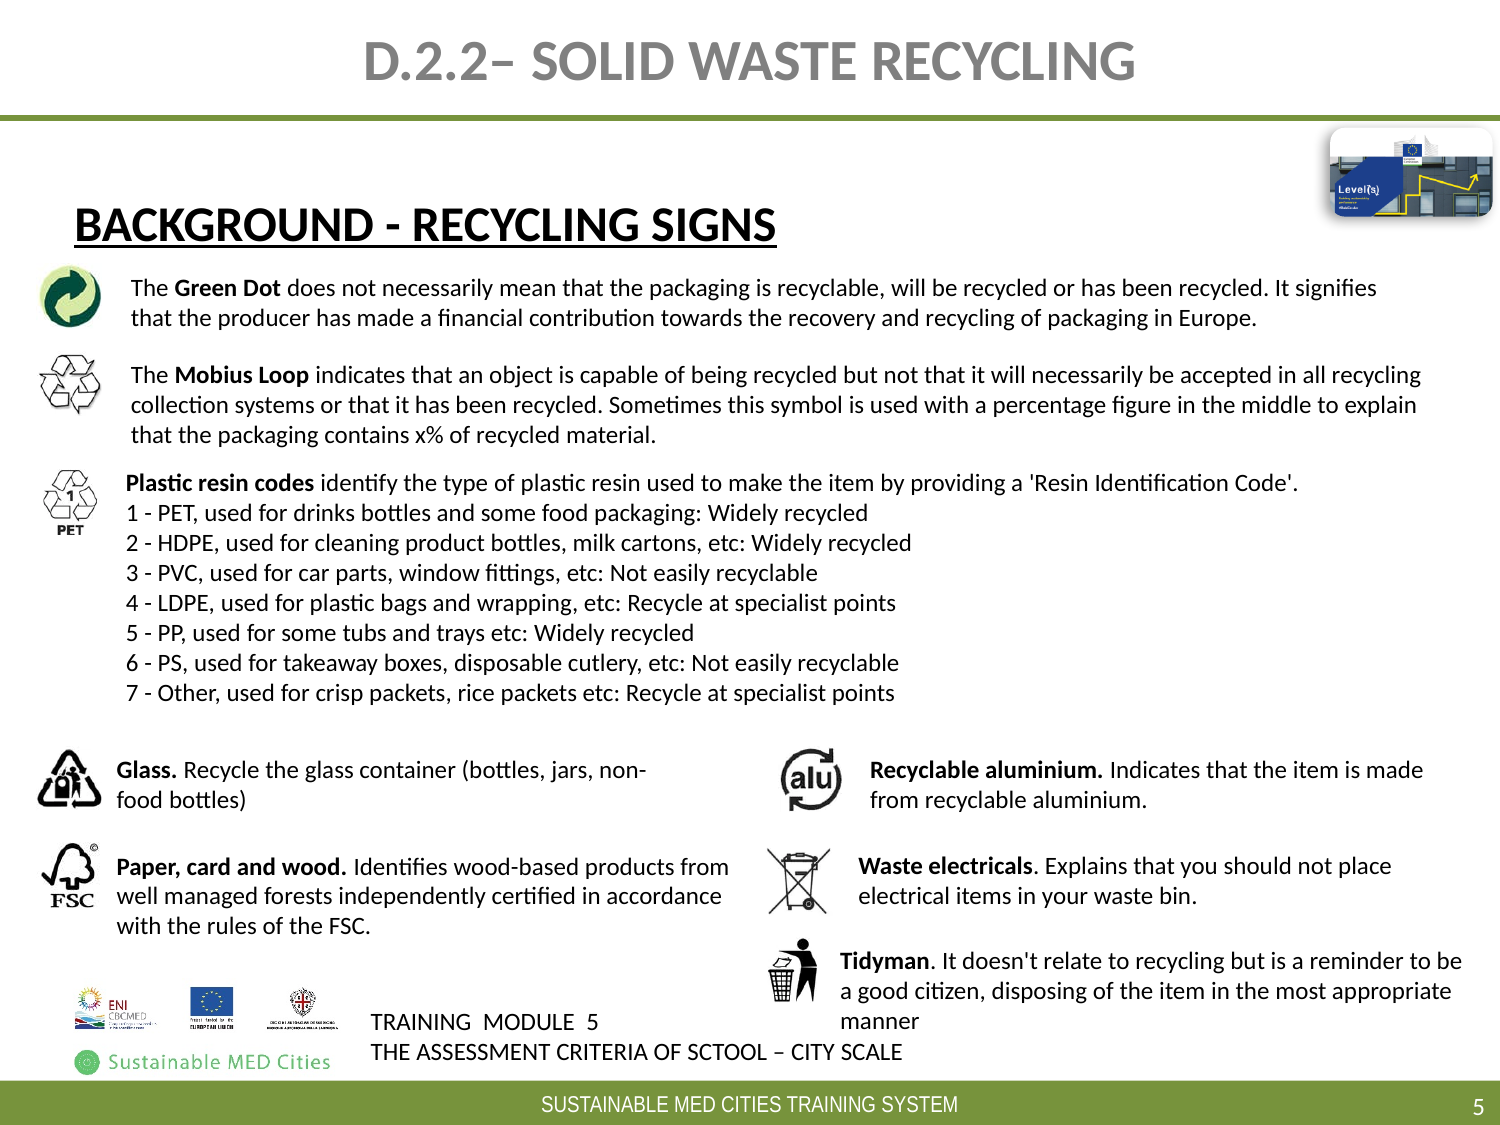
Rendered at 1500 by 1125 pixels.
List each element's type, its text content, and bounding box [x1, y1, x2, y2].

text_box The Green Dot does not necessarily mean that the packaging is recyclable, will be recycled or has been recycled. It signifies that the producer has made a financial contribution towards the recovery and recycling of packaging in Europe. [116, 263, 1441, 339]
picture [36, 469, 103, 535]
text_box The Mobius Loop indicates that an object is capable of being recycled but not that it will necessarily be accepted in all recycling collection systems or that it has been recycled. Sometimes this symbol is used with a percentage figure in the middle to explain that the packaging contains x% of recycled material. [116, 351, 1441, 456]
picture [36, 263, 103, 330]
picture [759, 936, 826, 1003]
list BACKGROUND - RECYCLING SIGNS [59, 184, 1441, 264]
text_box Tidyman. It doesn't relate to recycling but is a reminder to be a good citizen, disposing of the item in the most appropriate manner [825, 937, 1493, 1042]
text_box Waste electricals. Explains that you should not place electrical items in your waste bin. [843, 842, 1471, 918]
picture [62, 978, 356, 1080]
text_box Recyclable aluminium. Indicates that the item is made from recyclable aluminium. [855, 746, 1471, 822]
title D.2.2– SOLID WASTE RECYCLING [0, 0, 1500, 115]
text_box Glass. Recycle the glass container (bottles, jars, non-food bottles) [101, 746, 703, 822]
picture [759, 842, 838, 922]
picture [778, 746, 844, 812]
picture [36, 746, 103, 812]
picture [36, 842, 103, 908]
text_box Paper, card and wood. Identifies wood-based products from well managed forests independently certified in accordance with the rules of the FSC. [101, 842, 761, 948]
text_box Plastic resin codes identify the type of plastic resin used to make the item by providing a 'Resin Identification Code'. 1 - PET, used for drinks bottles and some food packaging: Widely recycled 2 - HDPE, used for cleaning product bottles, milk cartons, etc: Widely recycled 3 - PVC, used for car parts, window fittings, etc: Not easily recyclable 4 - LDPE, used for plastic bags and wrapping, etc: Recycle at specialist points 5 - PP, used for some tubs and trays etc: Widely recycled 6 - PS, used for takeaway boxes, disposable cutlery, etc: Not easily recyclable 7 - Other, used for crisp packets, rice packets etc: Recycle at specialist points [111, 459, 1492, 714]
slide_number 5 [1149, 1075, 1500, 1125]
picture [1329, 127, 1493, 217]
picture [36, 350, 103, 417]
